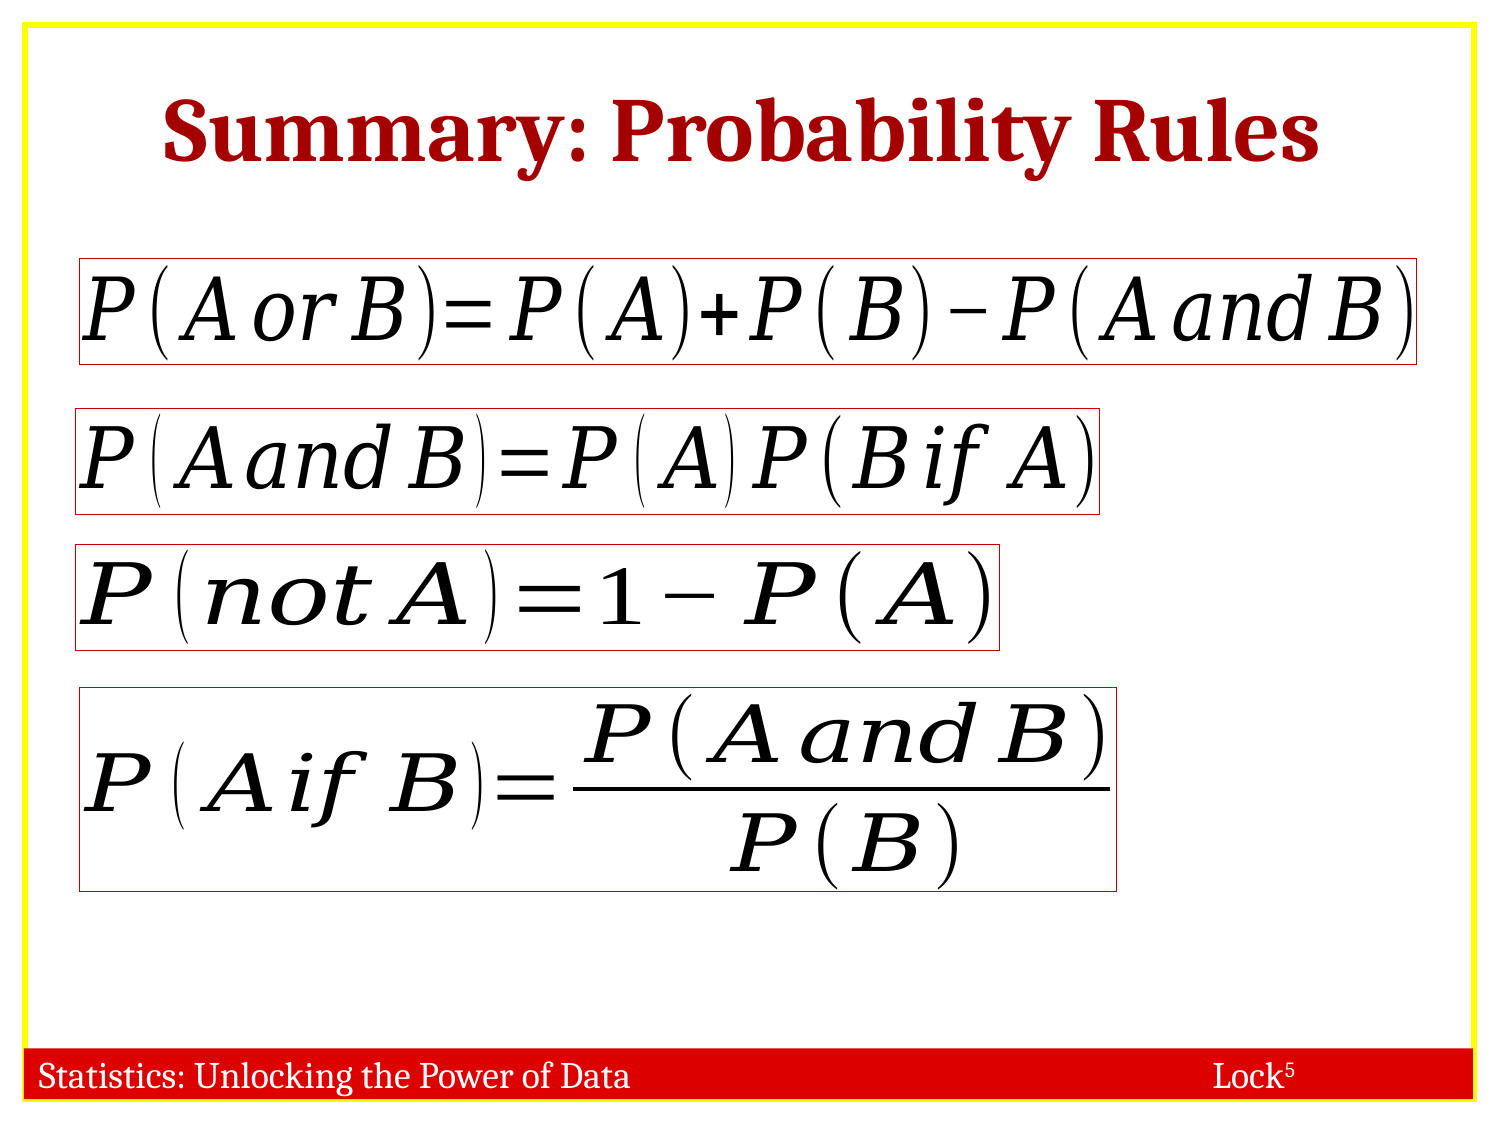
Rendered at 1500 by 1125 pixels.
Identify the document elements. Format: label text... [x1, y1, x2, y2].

text_box Summary: Probability Rules [74, 62, 1413, 263]
